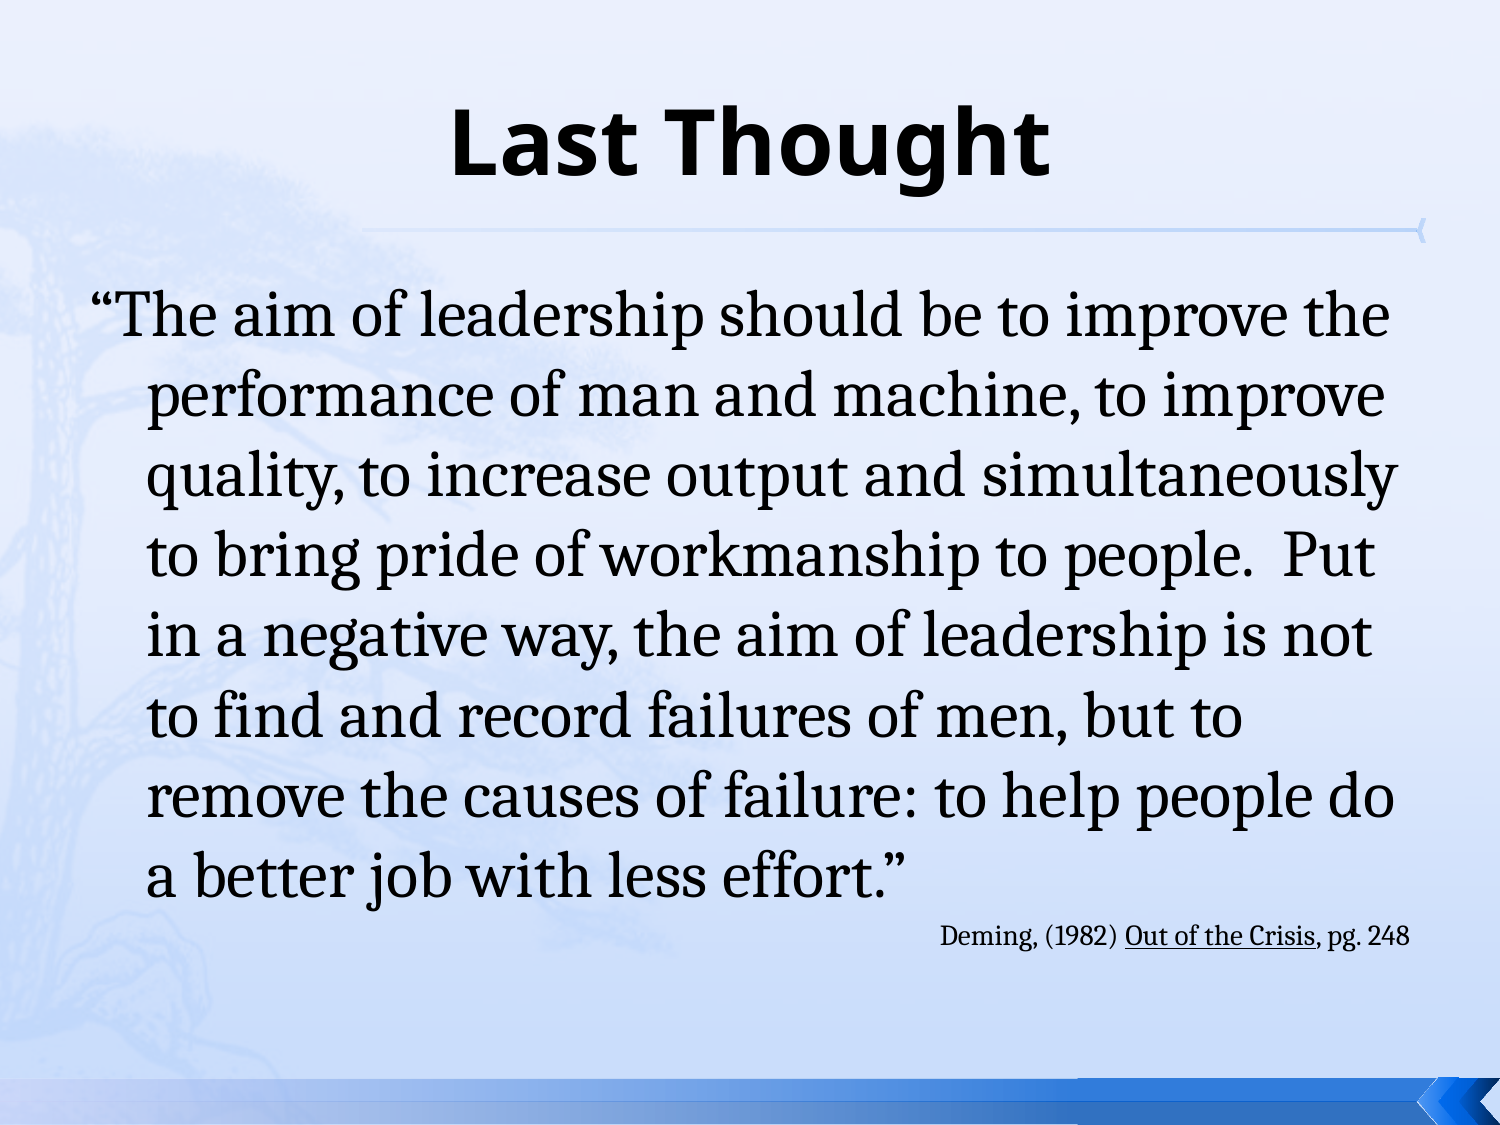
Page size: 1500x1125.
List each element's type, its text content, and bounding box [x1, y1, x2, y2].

list “The aim of leadership should be to improve the performance of man and machine, to improve quality, to increase output and simultaneously to bring pride of workmanship to people. Put in a negative way, the aim of leadership is not to find and record failures of men, but to remove the causes of failure: to help people do a better job with less effort.” Deming, (1982) Out of the Crisis, pg. 248 [75, 262, 1425, 1005]
title Last Thought [75, 45, 1425, 233]
